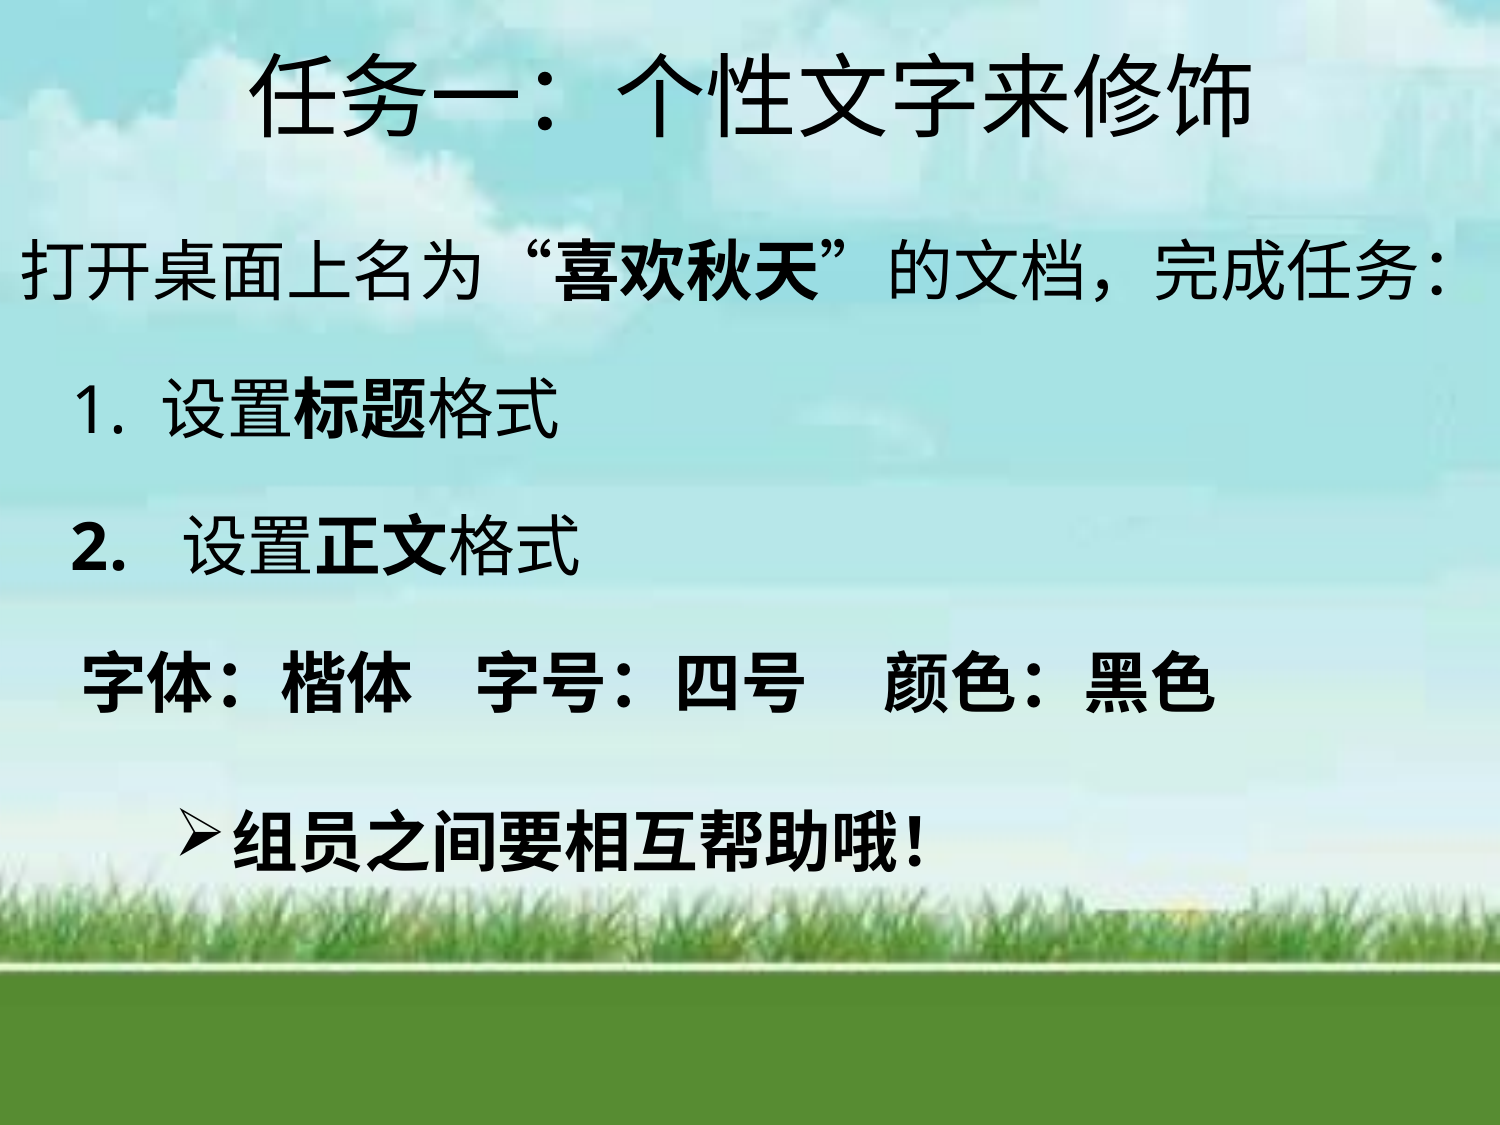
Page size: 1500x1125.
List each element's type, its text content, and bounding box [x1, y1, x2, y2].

list 打开桌面上名为“喜欢秋天”的文档，完成任务： 1. 设置标题格式 2. 设置正文格式 字体：楷体 字号：四号 颜色：黑色 [4, 177, 1498, 987]
text_box 组员之间要相互帮助哦！ [159, 792, 981, 888]
picture [0, 0, 1500, 1125]
title 任务一：个性文字来修饰 [76, 0, 1428, 177]
